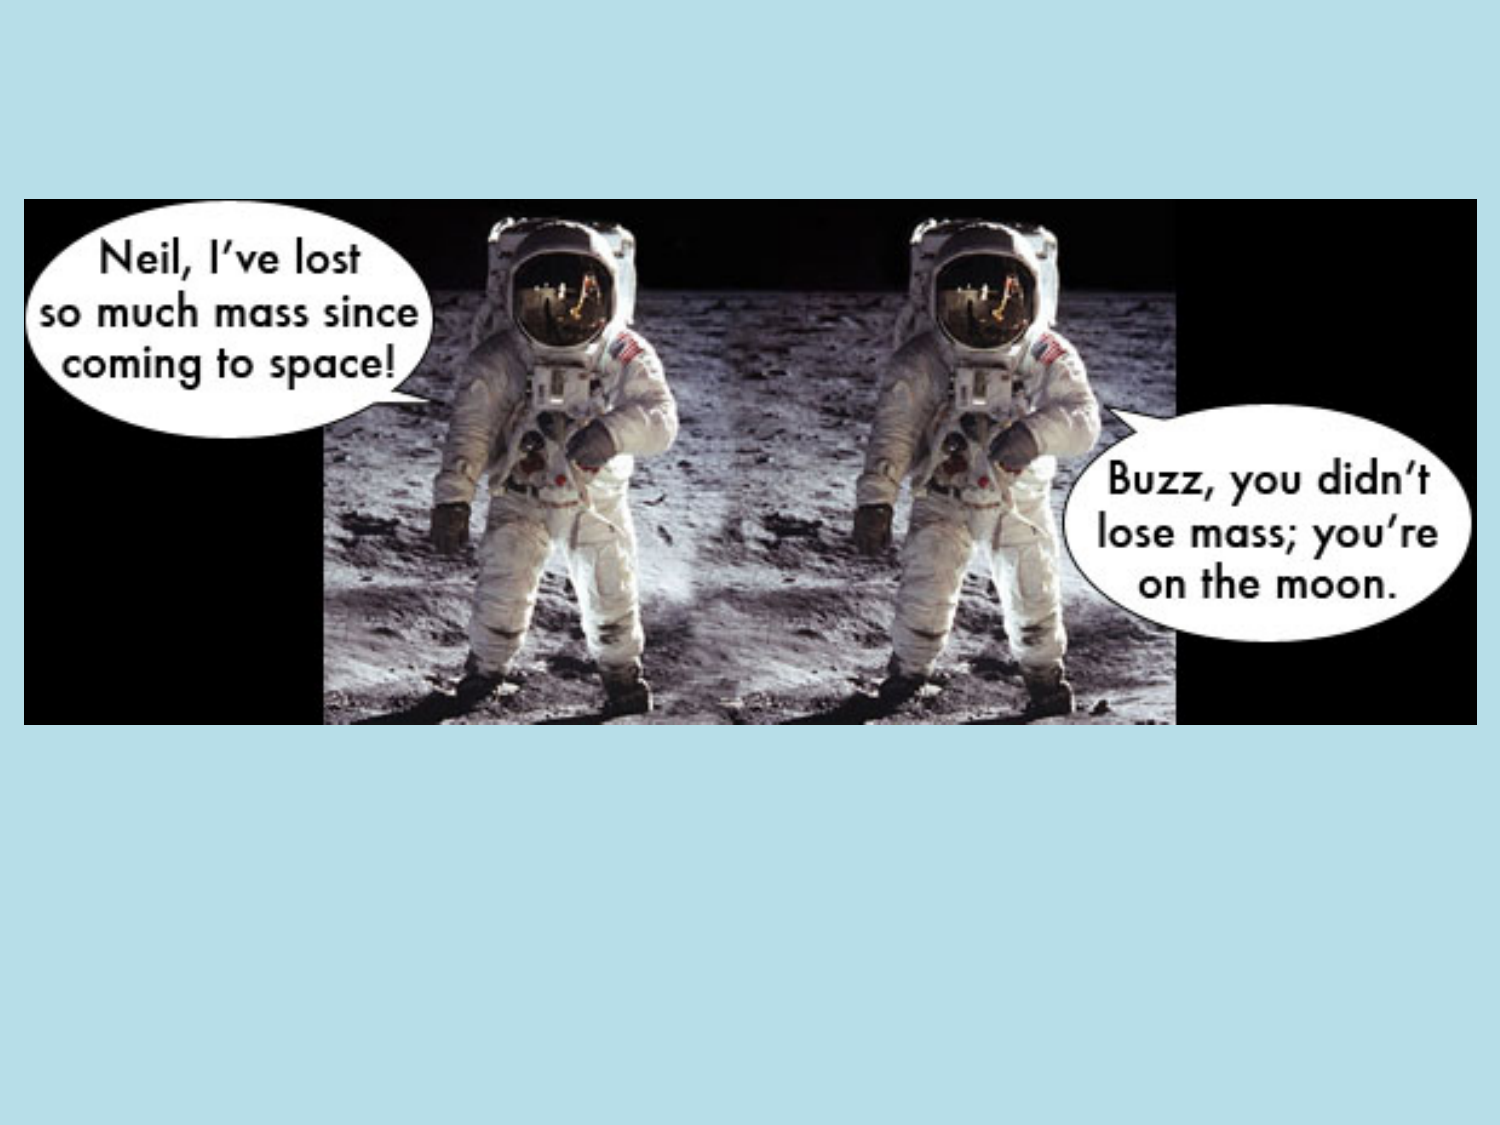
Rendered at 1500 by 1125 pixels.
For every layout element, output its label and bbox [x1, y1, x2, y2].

picture [24, 199, 1477, 726]
